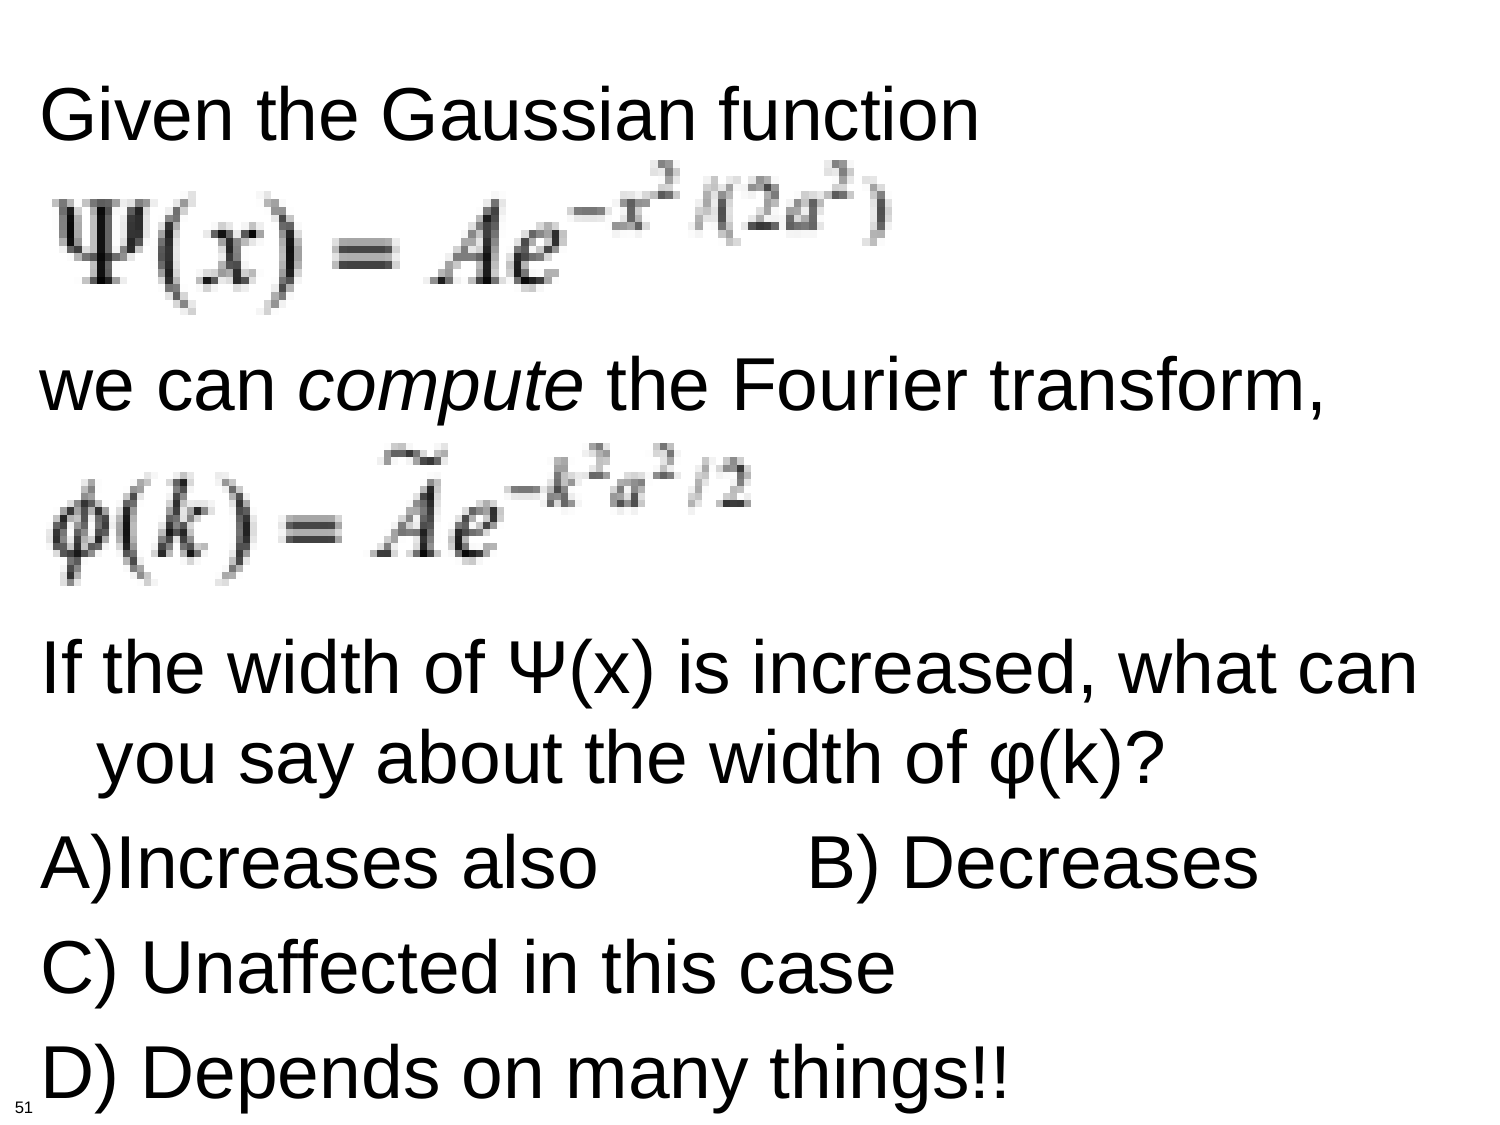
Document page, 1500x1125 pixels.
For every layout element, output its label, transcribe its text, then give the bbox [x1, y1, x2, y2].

title Given the Gaussian function we can compute the Fourier transform, [24, 58, 1471, 660]
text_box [39, 415, 760, 601]
text_box 51 [0, 1089, 50, 1125]
list If the width of Ψ(x) is increased, what can you say about the width of φ(k)? Increases also B) Decreases C) Unaffected in this case D) Depends on many things!! [25, 610, 1472, 1091]
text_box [37, 130, 893, 331]
